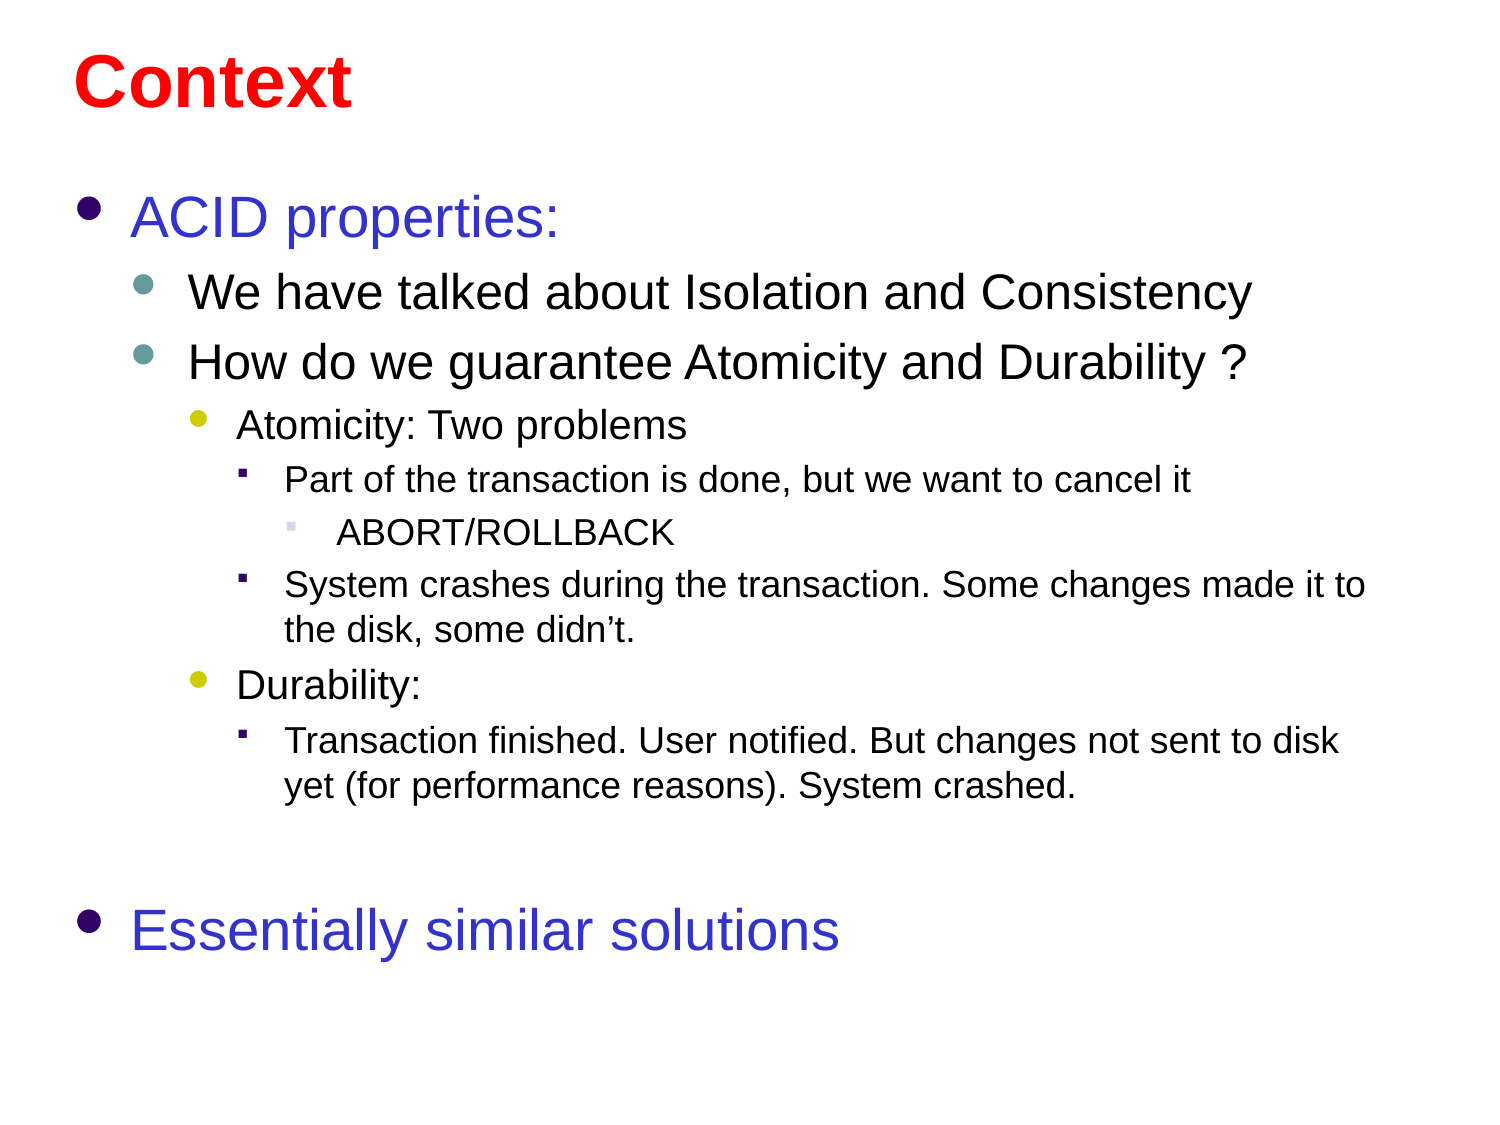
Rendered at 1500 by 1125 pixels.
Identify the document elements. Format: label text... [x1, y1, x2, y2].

title Context [58, 0, 1297, 131]
list ACID properties: We have talked about Isolation and Consistency How do we guarantee Atomicity and Durability ? Atomicity: Two problems Part of the transaction is done, but we want to cancel it ABORT/ROLLBACK System crashes during the transaction. Some changes made it to the disk, some didn’t. Durability: Transaction finished. User notified. But changes not sent to disk yet (for performance reasons). System crashed. Essentially similar solutions [58, 171, 1410, 834]
